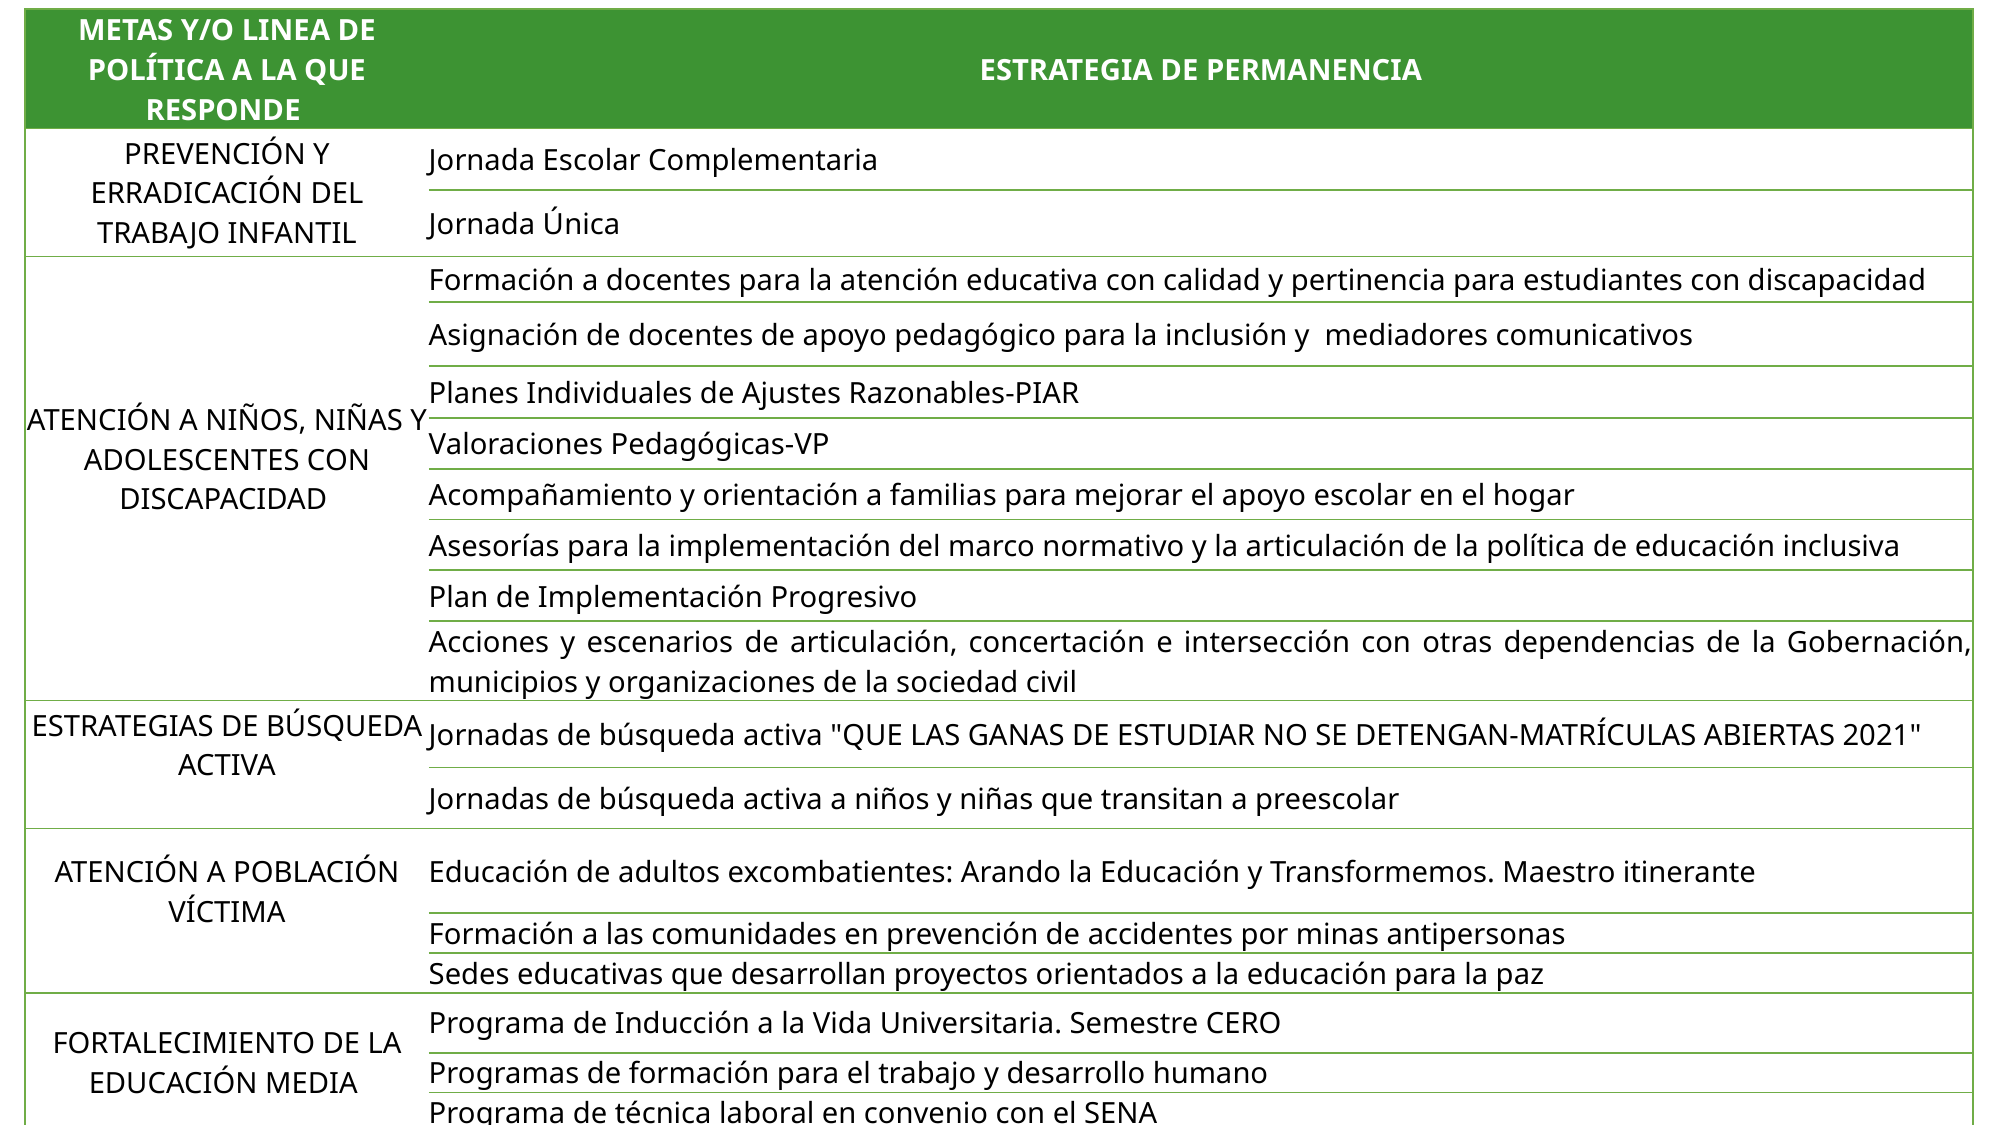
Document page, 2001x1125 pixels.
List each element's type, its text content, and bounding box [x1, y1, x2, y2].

table_cell Educación de adultos excombatientes: Arando la Educación y Transformemos. Maestro itinerante [429, 829, 1972, 912]
table_cell Sedes educativas que desarrollan proyectos orientados a la educación para la paz [429, 954, 1972, 992]
table_cell Formación a docentes para la atención educativa con calidad y pertinencia para estudiantes con discapacidad [429, 257, 1972, 301]
table_cell PREVENCIÓN Y ERRADICACIÓN DEL TRABAJO INFANTIL [26, 129, 429, 256]
table_header METAS Y/O LINEA DE POLÍTICA A LA QUE RESPONDE [26, 10, 429, 128]
table_cell ATENCIÓN A NIÑOS, NIÑAS Y ADOLESCENTES CON DISCAPACIDAD [26, 257, 429, 700]
table_cell Jornadas de búsqueda activa a niños y niñas que transitan a preescolar [429, 768, 1972, 828]
table_cell Formación a las comunidades en prevención de accidentes por minas antipersonas [429, 914, 1972, 952]
table_cell Programa de Inducción a la Vida Universitaria. Semestre CERO [429, 994, 1972, 1052]
table_cell Jornadas de búsqueda activa "QUE LAS GANAS DE ESTUDIAR NO SE DETENGAN-MATRÍCULAS ABIERTAS 2021" [429, 701, 1972, 767]
table_cell ESTRATEGIAS DE BÚSQUEDA ACTIVA [26, 701, 429, 828]
table_cell FORTALECIMIENTO DE LA EDUCACIÓN MEDIA [26, 994, 429, 1125]
table_cell Asesorías para la implementación del marco normativo y la articulación de la política de educación inclusiva [429, 520, 1972, 569]
table_header ESTRATEGIA DE PERMANENCIA [429, 10, 1972, 128]
table_cell Planes Individuales de Ajustes Razonables-PIAR [429, 367, 1972, 417]
table_cell Programas de formación para el trabajo y desarrollo humano [429, 1054, 1972, 1092]
table_cell Acompañamiento y orientación a familias para mejorar el apoyo escolar en el hogar [429, 470, 1972, 519]
table_cell Plan de Implementación Progresivo [429, 571, 1972, 620]
table_cell ATENCIÓN A POBLACIÓN VÍCTIMA [26, 829, 429, 992]
table_cell Programa de técnica laboral en convenio con el SENA [429, 1093, 1972, 1125]
table_cell Acciones y escenarios de articulación, concertación e intersección con otras dependencias de la Gobernación, municipios y organizaciones de la sociedad civil [429, 622, 1972, 700]
table_cell Valoraciones Pedagógicas-VP [429, 419, 1972, 468]
table_cell Jornada Escolar Complementaria [429, 129, 1972, 189]
table_cell Jornada Única [429, 191, 1972, 256]
table_cell Asignación de docentes de apoyo pedagógico para la inclusión y mediadores comunicativos [429, 303, 1972, 365]
